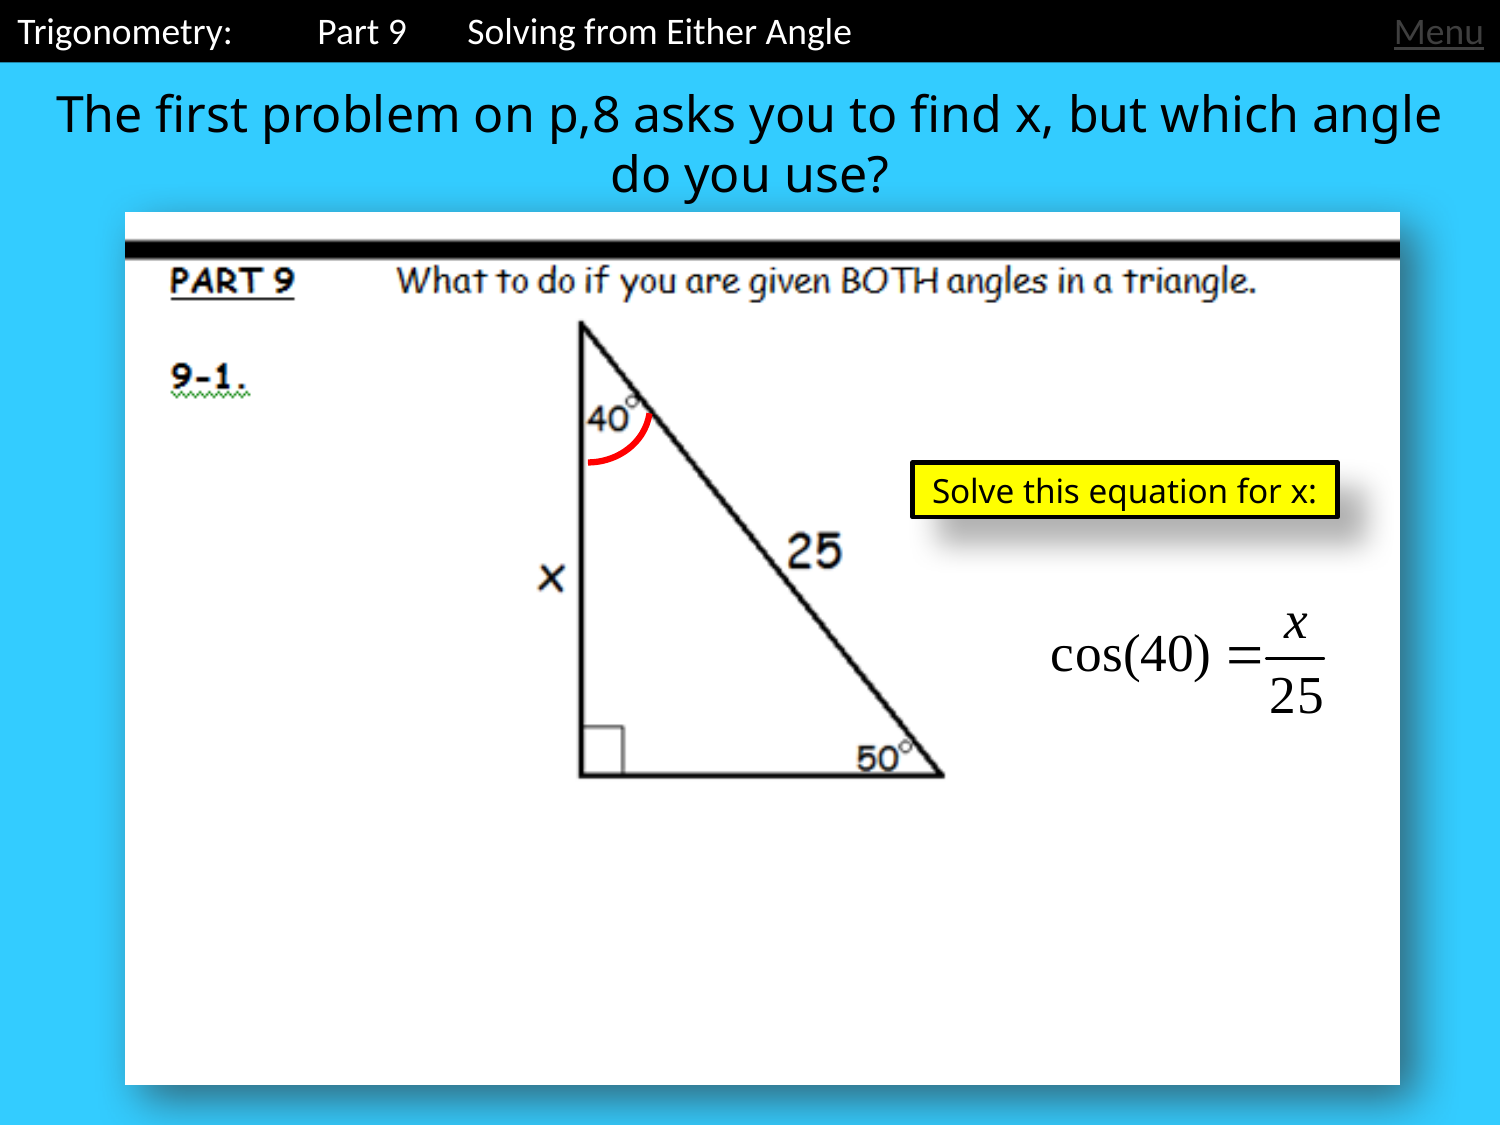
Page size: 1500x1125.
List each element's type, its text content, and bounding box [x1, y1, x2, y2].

text_box Menu [1379, 0, 1500, 60]
text_box Trigonometry: Part 9 Solving from Either Angle [2, 0, 868, 60]
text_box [1043, 587, 1337, 726]
text_box The first problem on p,8 asks you to find x, but which angle do you use? [24, 74, 1475, 210]
picture [124, 212, 1401, 1085]
text_box [0, 0, 1500, 64]
